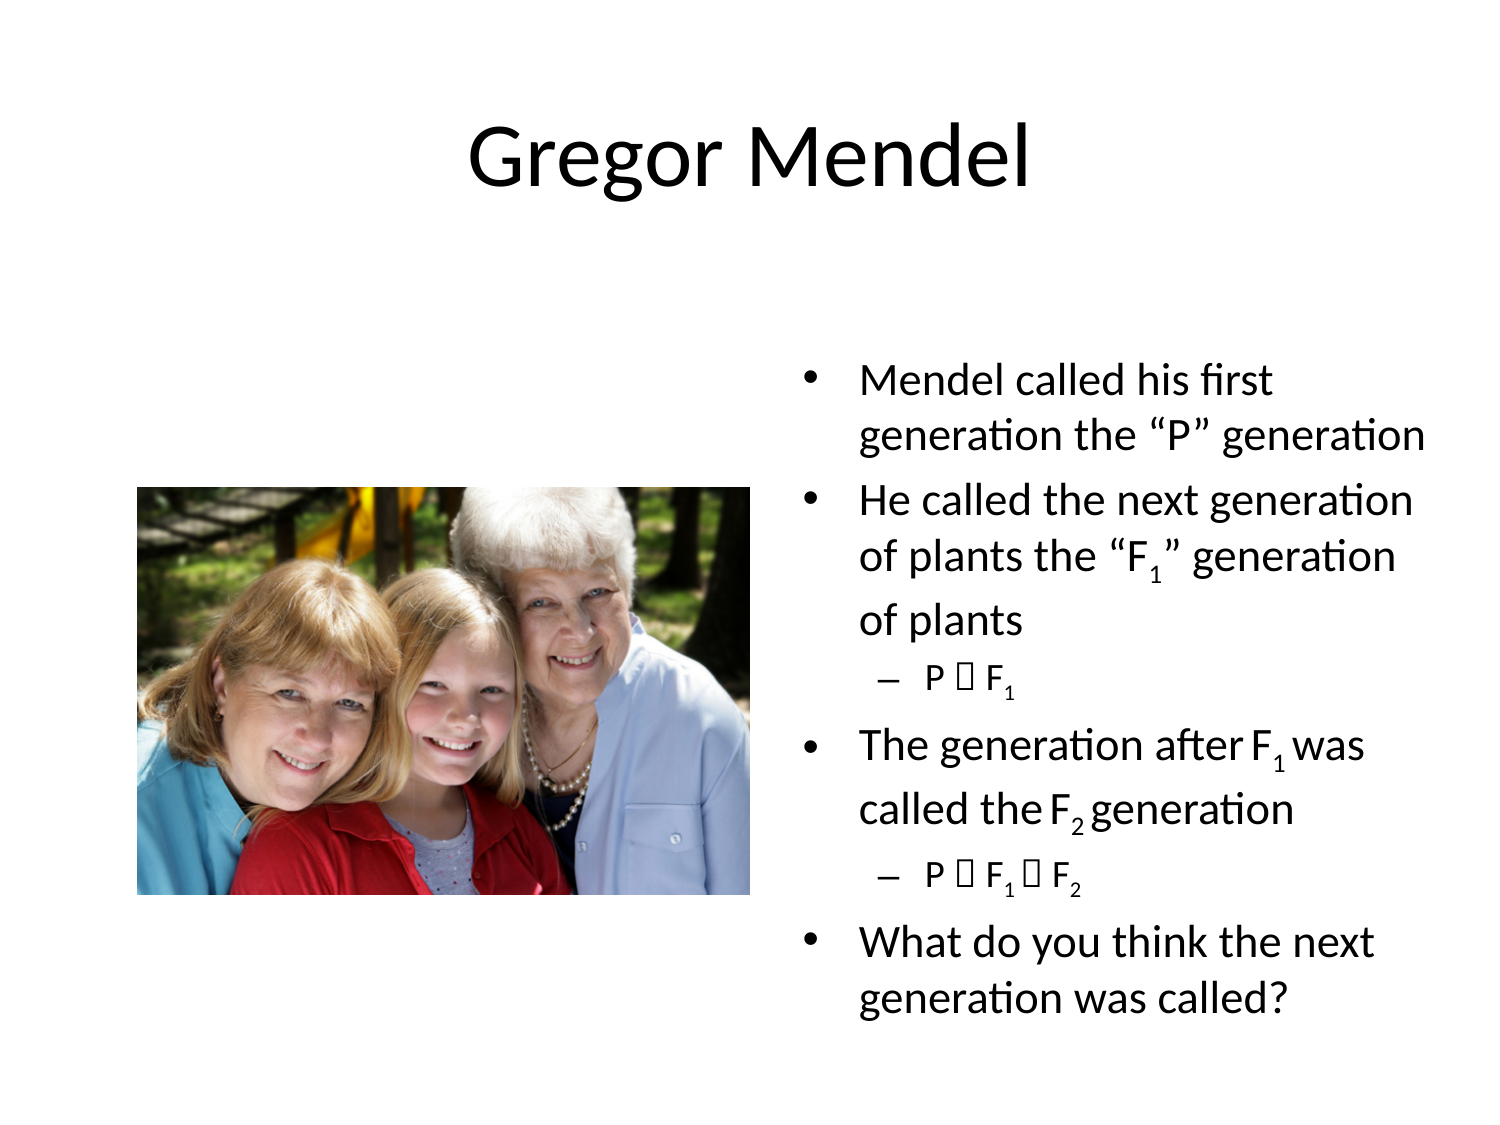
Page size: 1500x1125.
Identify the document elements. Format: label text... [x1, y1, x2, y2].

list Mendel called his first generation the “P” generation He called the next generation of plants the “F1” generation of plants P  F1 The generation after F1 was called the F2 generation P  F1  F2 What do you think the next generation was called? [787, 341, 1450, 1042]
title Gregor Mendel [94, 50, 1407, 250]
picture [137, 487, 751, 896]
